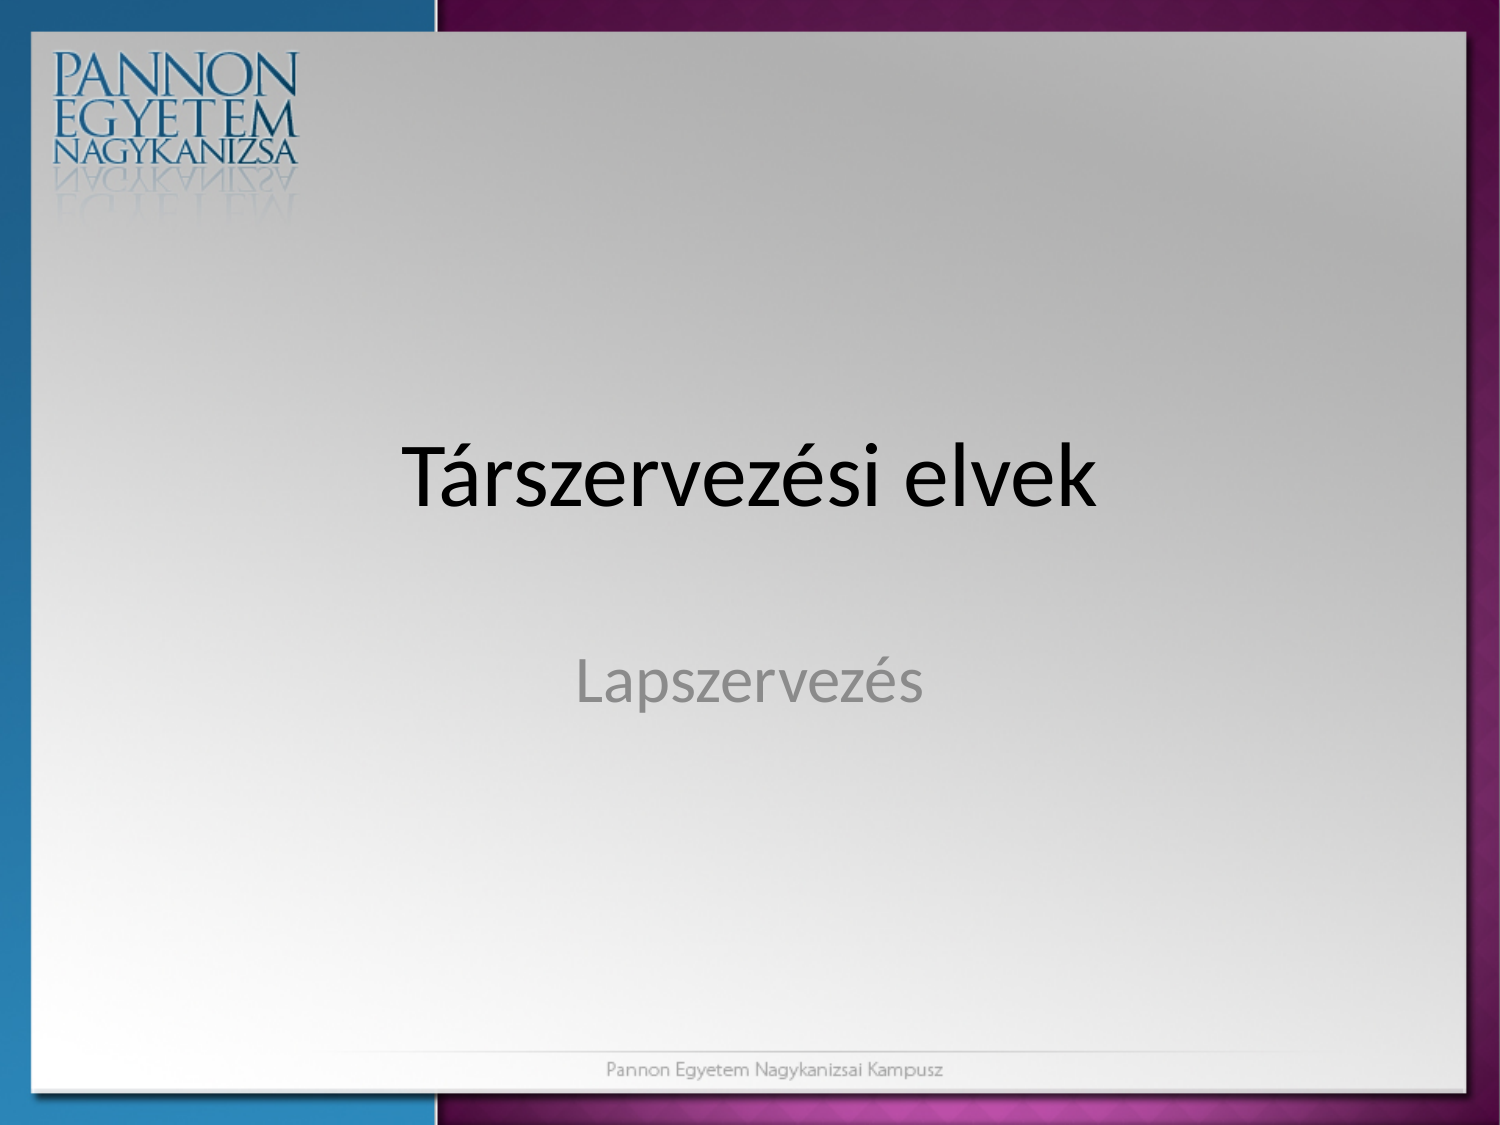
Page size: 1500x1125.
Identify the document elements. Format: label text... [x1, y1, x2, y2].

title Társzervezési elvek [112, 349, 1388, 591]
subtitle Lapszervezés [225, 637, 1275, 925]
picture [0, 0, 1500, 1125]
